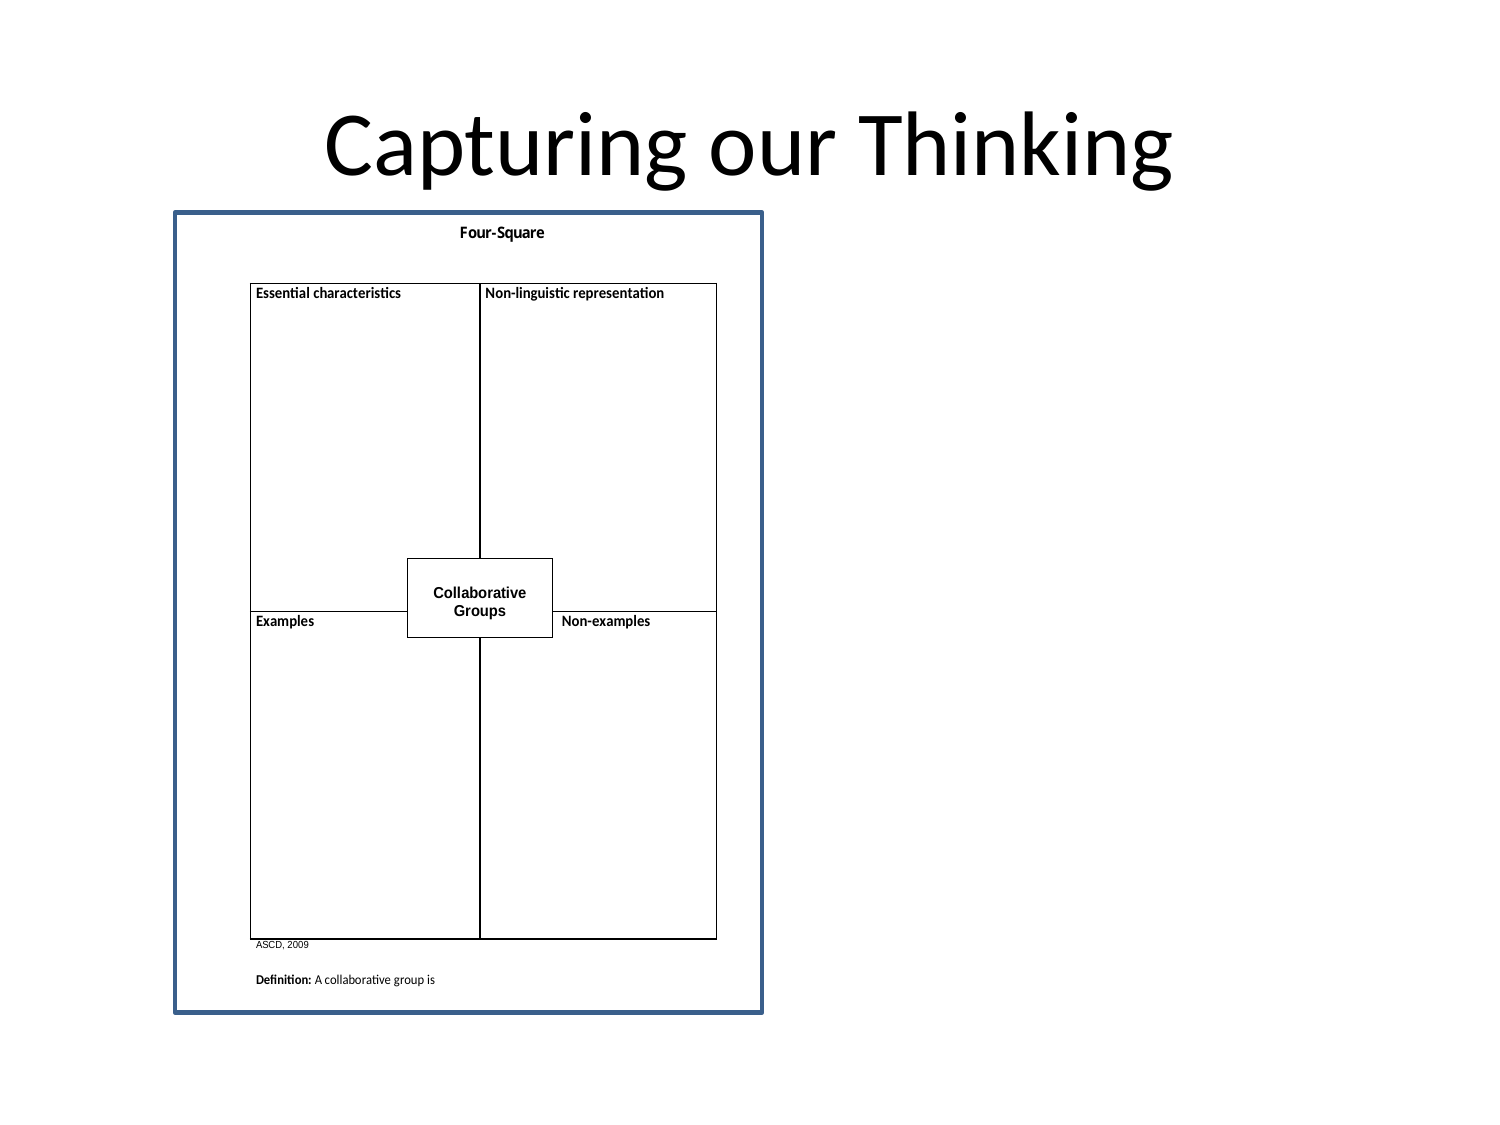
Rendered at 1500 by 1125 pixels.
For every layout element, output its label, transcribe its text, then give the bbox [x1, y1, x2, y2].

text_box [249, 224, 755, 1010]
title Capturing our Thinking [75, 45, 1425, 233]
text_box [173, 210, 764, 1015]
